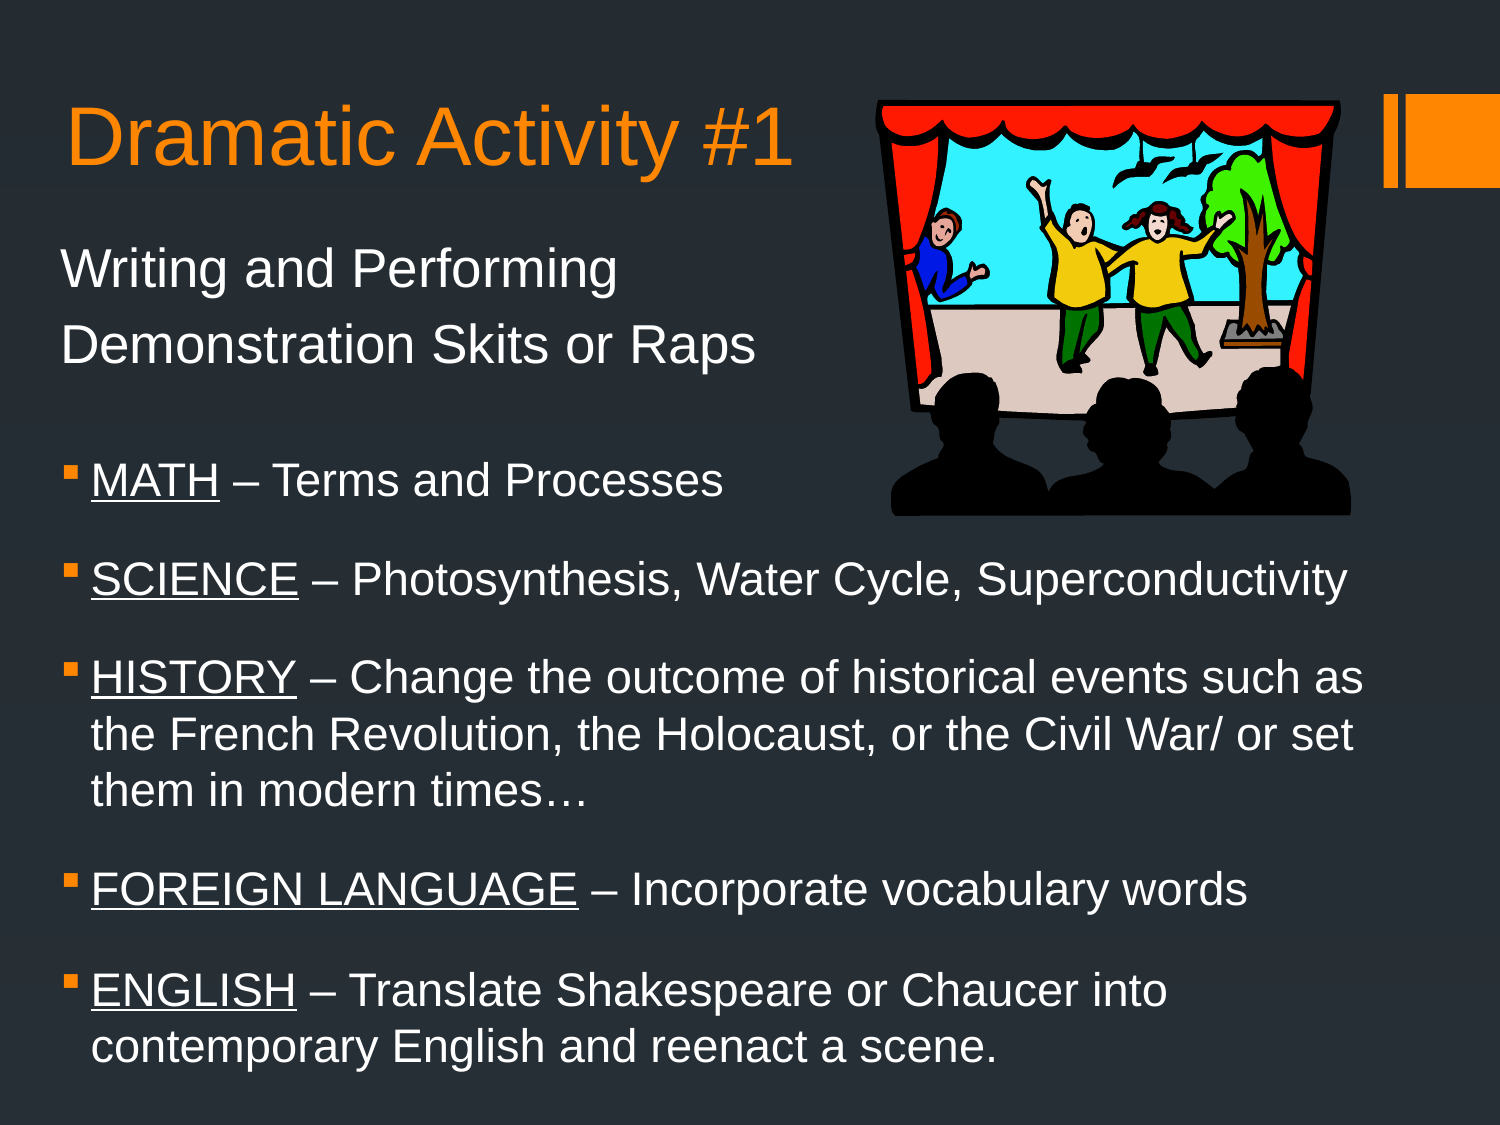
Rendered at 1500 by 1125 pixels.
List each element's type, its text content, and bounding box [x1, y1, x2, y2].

title Dramatic Activity #1 [50, 37, 1250, 190]
picture [874, 99, 1352, 517]
list Writing and Performing Demonstration Skits or Raps MATH – Terms and Processes SCIENCE – Photosynthesis, Water Cycle, Superconductivity HISTORY – Change the outcome of historical events such as the French Revolution, the Holocaust, or the Civil War/ or set them in modern times… FOREIGN LANGUAGE – Incorporate vocabulary words ENGLISH – Translate Shakespeare or Chaucer into contemporary English and reenact a scene. [37, 224, 1438, 1088]
